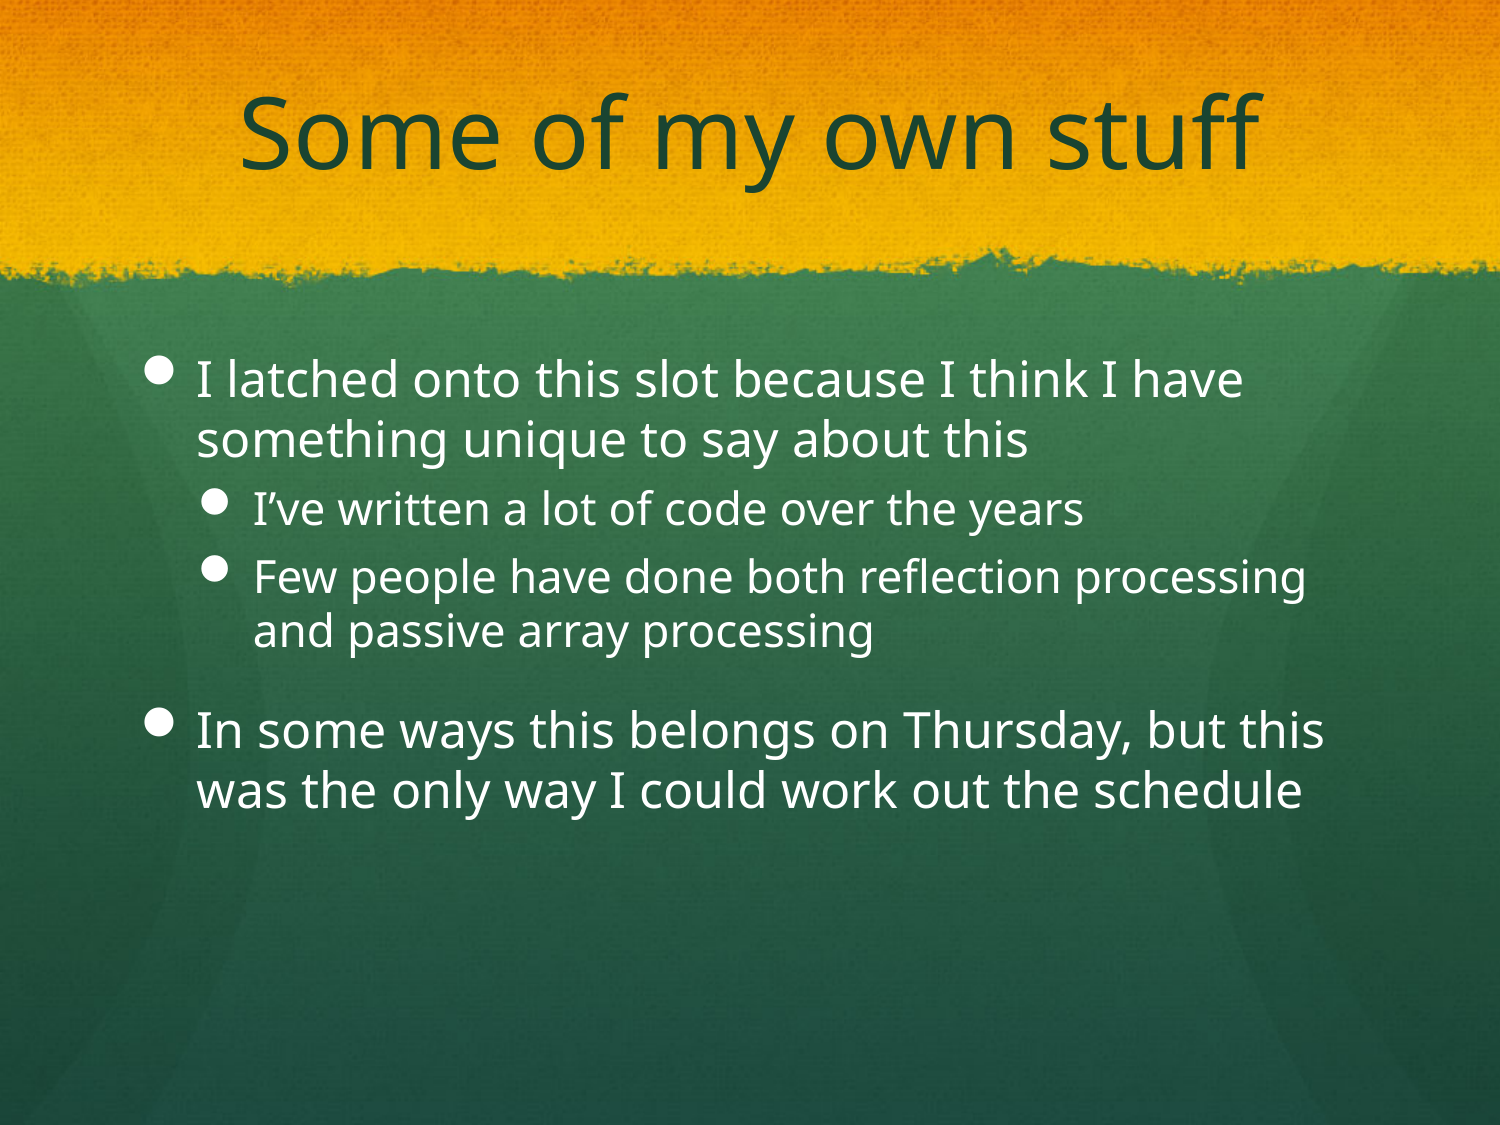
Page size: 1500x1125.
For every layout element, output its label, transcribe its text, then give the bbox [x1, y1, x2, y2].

title Some of my own stuff [125, 13, 1375, 246]
picture [0, 0, 1500, 1125]
list I latched onto this slot because I think I have something unique to say about this I’ve written a lot of code over the years Few people have done both reflection processing and passive array processing In some ways this belongs on Thursday, but this was the only way I could work out the schedule [125, 339, 1375, 1026]
